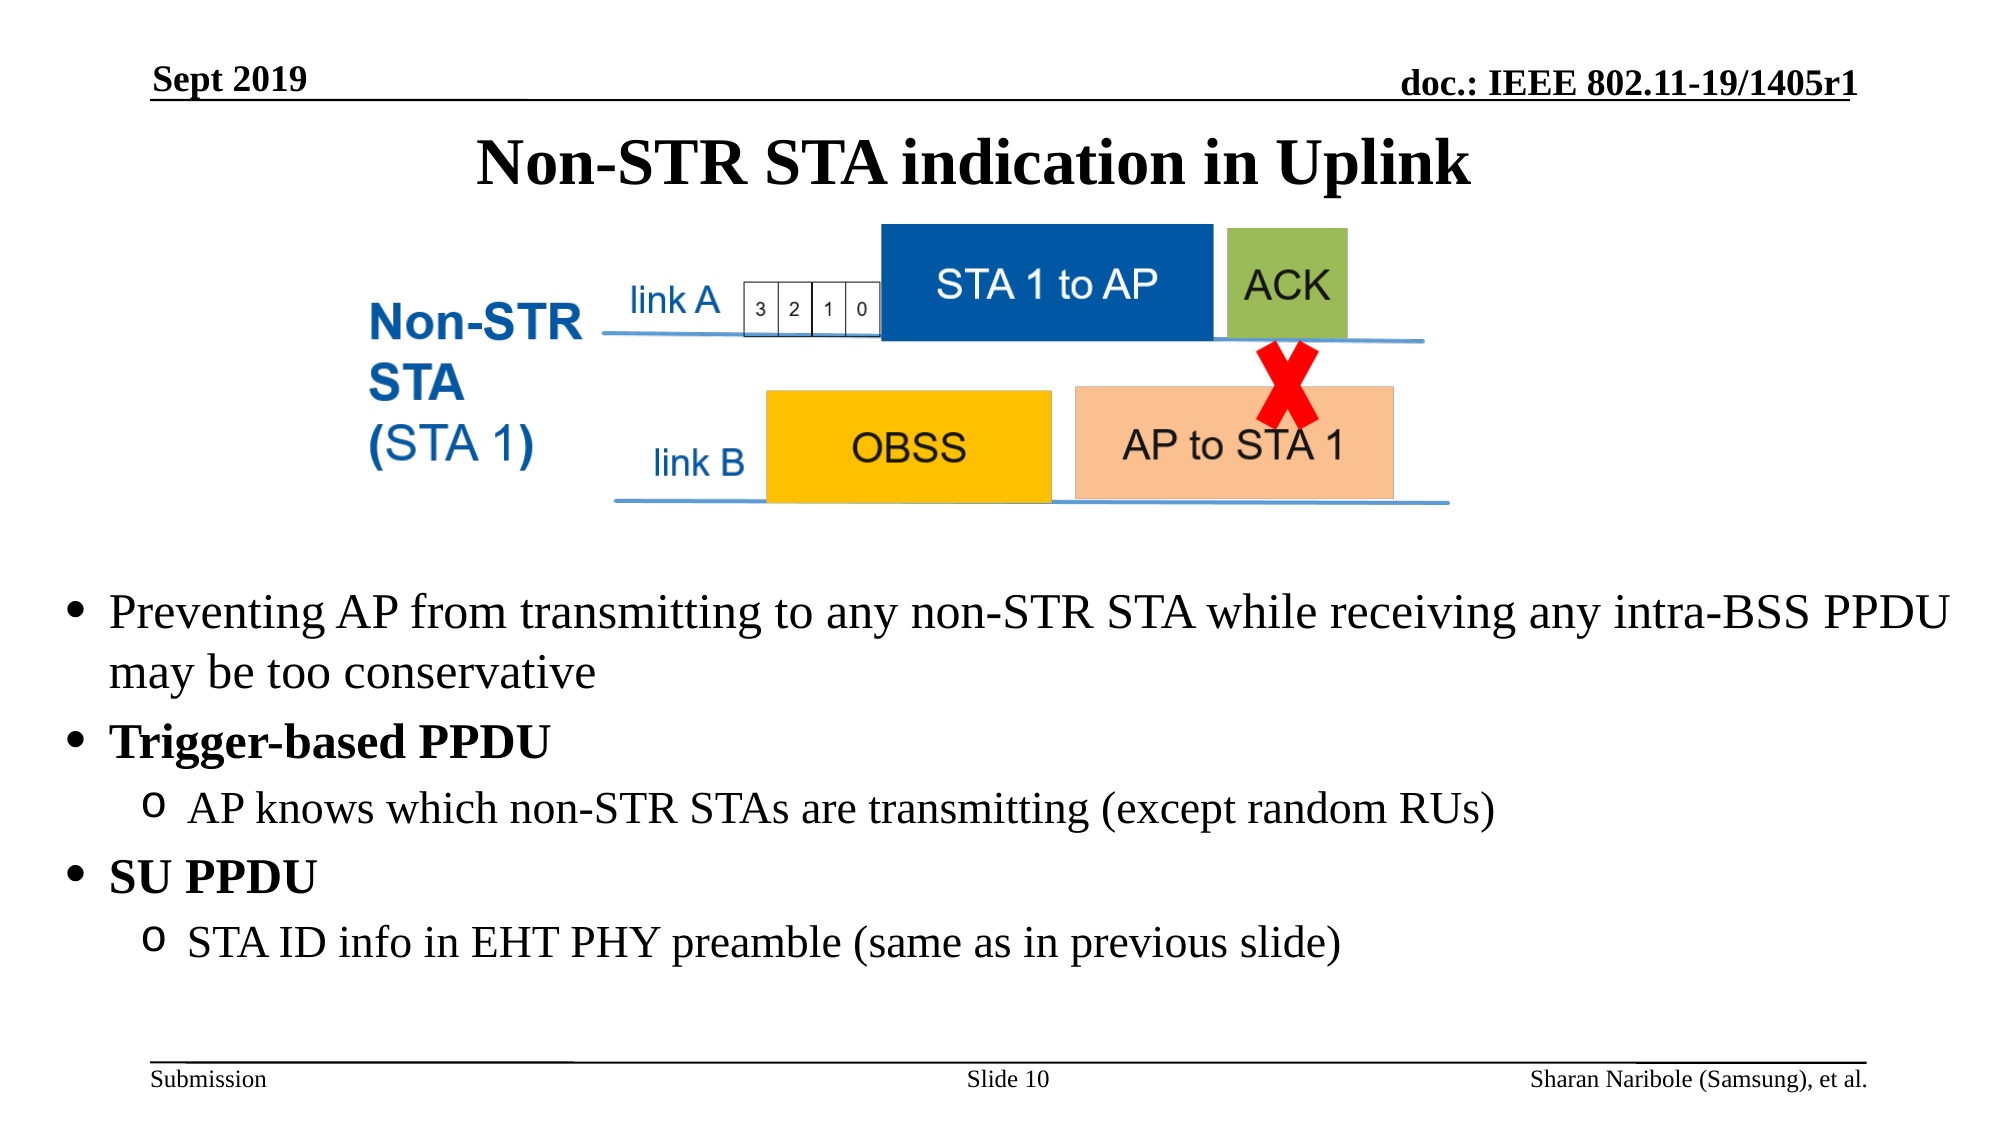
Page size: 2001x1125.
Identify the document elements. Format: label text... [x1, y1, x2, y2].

picture [337, 224, 1450, 508]
text_box Preventing AP from transmitting to any non-STR STA while receiving any intra-BSS PPDU may be too conservative Trigger-based PPDU AP knows which non-STR STAs are transmitting (except random RUs) SU PPDU STA ID info in EHT PHY preamble (same as in previous slide) [50, 571, 1993, 738]
title Non-STR STA indication in Uplink [124, 70, 1825, 246]
slide_number Slide 10 [950, 1061, 1067, 1123]
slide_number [152, 54, 563, 100]
footer Sharan Naribole (Samsung), et al. [1171, 1061, 1869, 1093]
